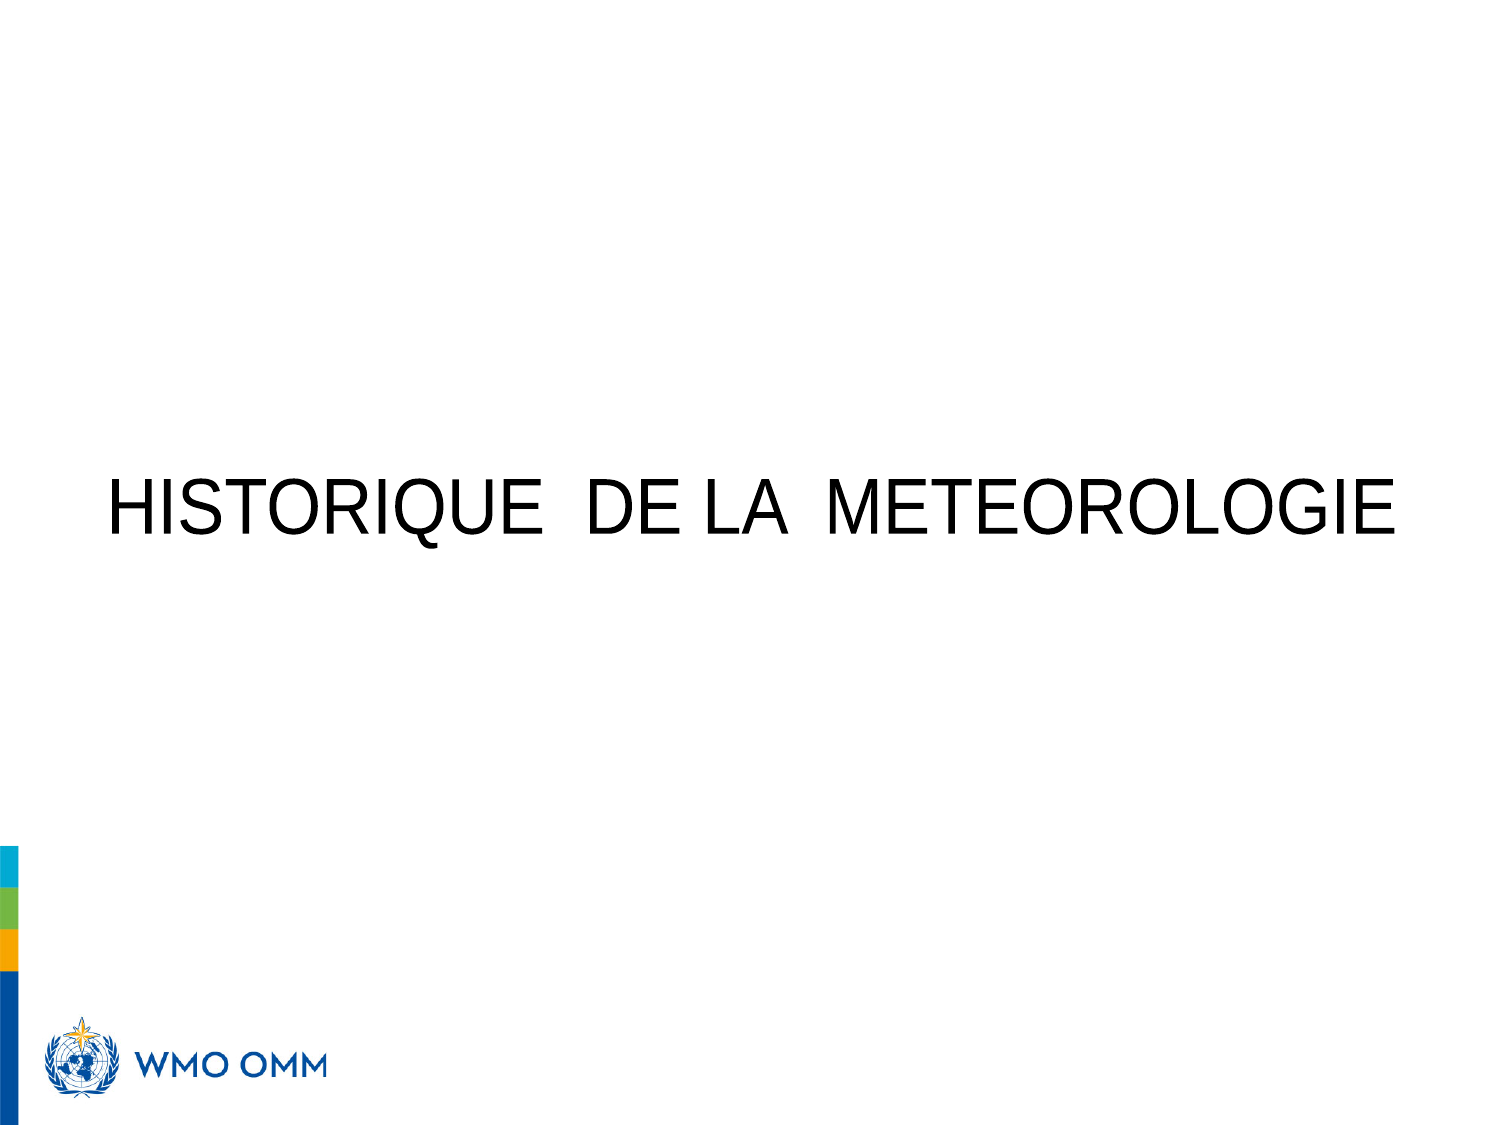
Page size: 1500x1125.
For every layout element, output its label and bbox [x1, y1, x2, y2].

picture [0, 845, 327, 1125]
